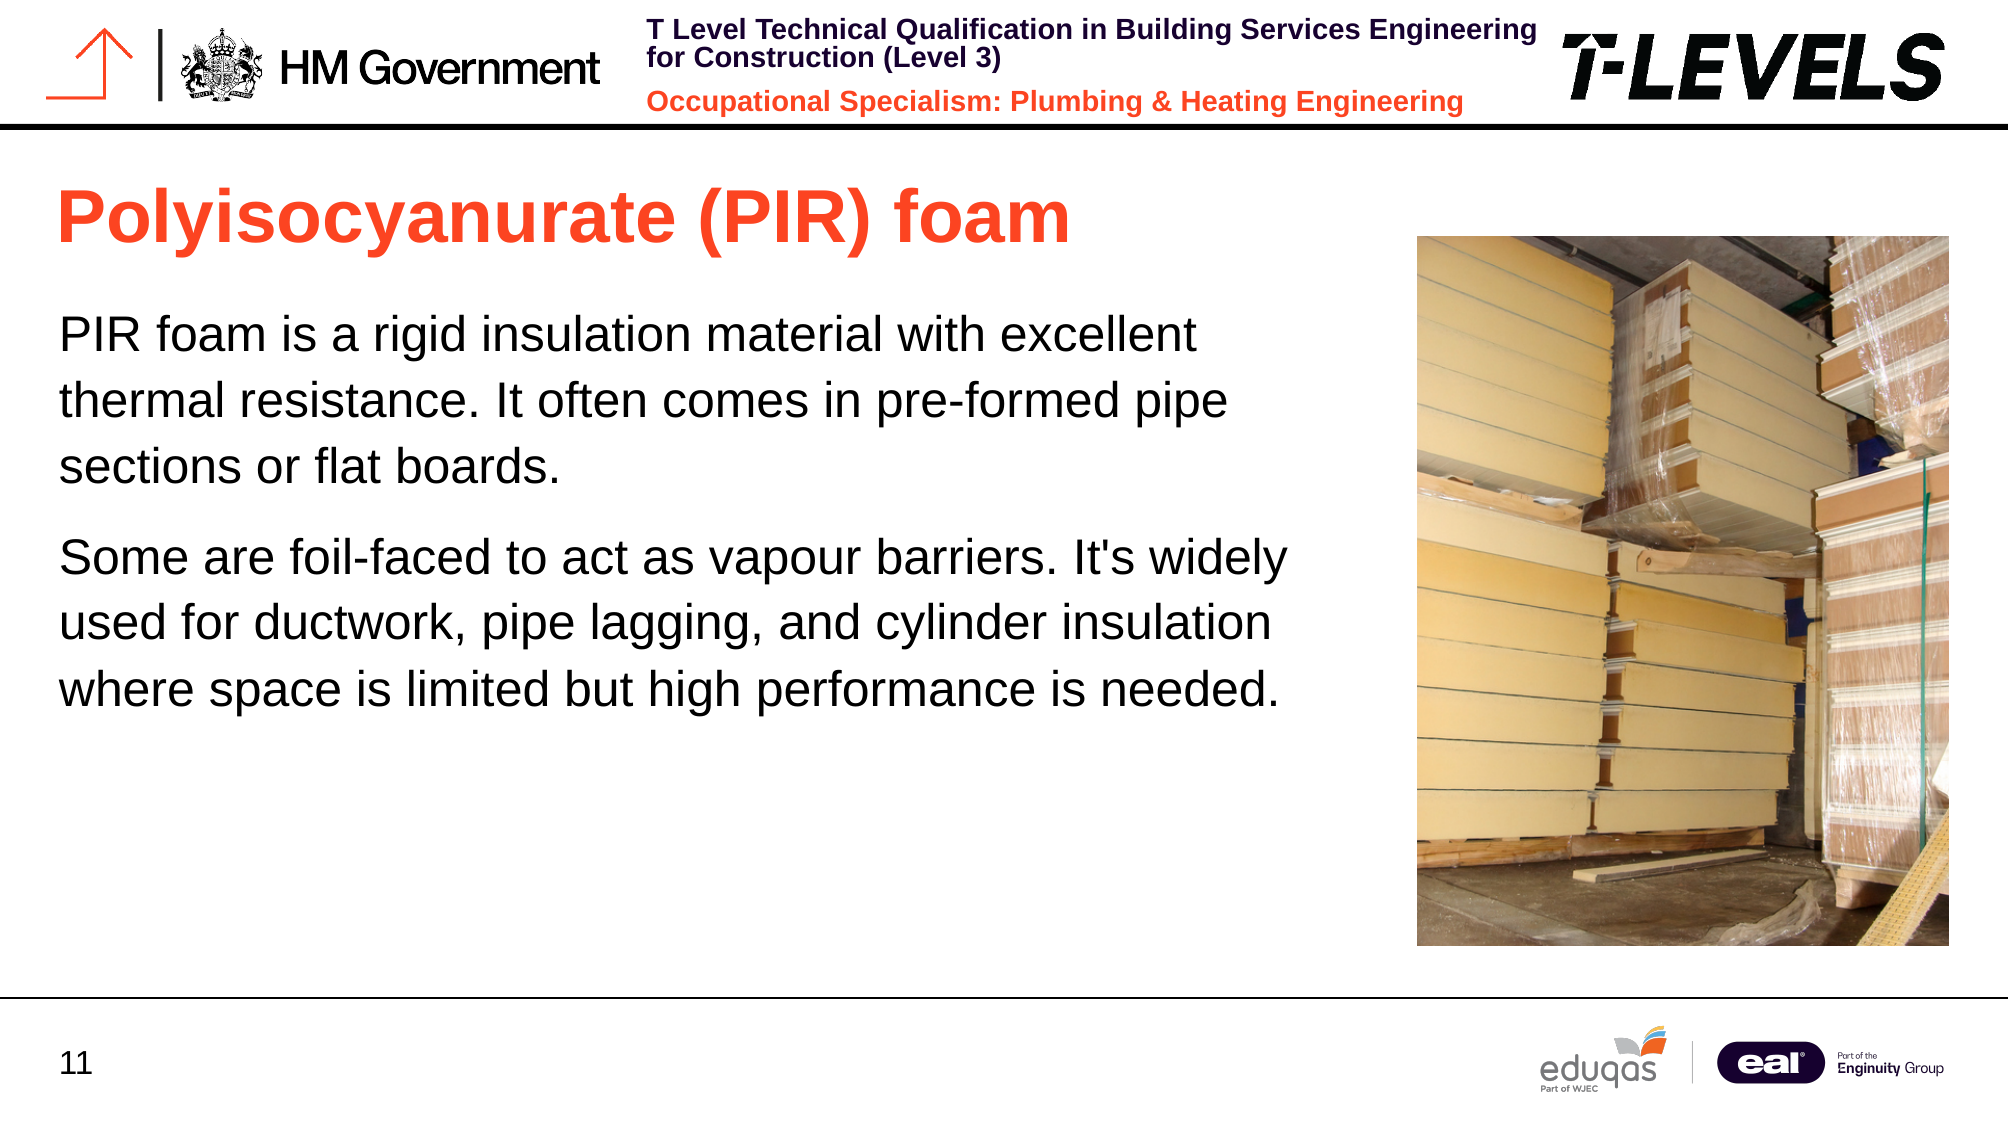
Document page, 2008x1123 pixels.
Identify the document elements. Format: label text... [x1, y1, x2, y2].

picture [1543, 25, 1964, 108]
list PIR foam is a rigid insulation material with excellent thermal resistance. It often comes in pre-formed pipe sections or flat boards. Some are foil-faced to act as vapour barriers. It's widely used for ductwork, pipe lagging, and cylinder insulation where space is limited but high performance is needed. [59, 295, 1369, 936]
picture [1416, 235, 1949, 946]
title Polyisocyanurate (PIR) foam [41, 111, 1949, 314]
picture [1535, 1021, 1949, 1097]
picture [158, 28, 600, 102]
picture [41, 27, 139, 100]
